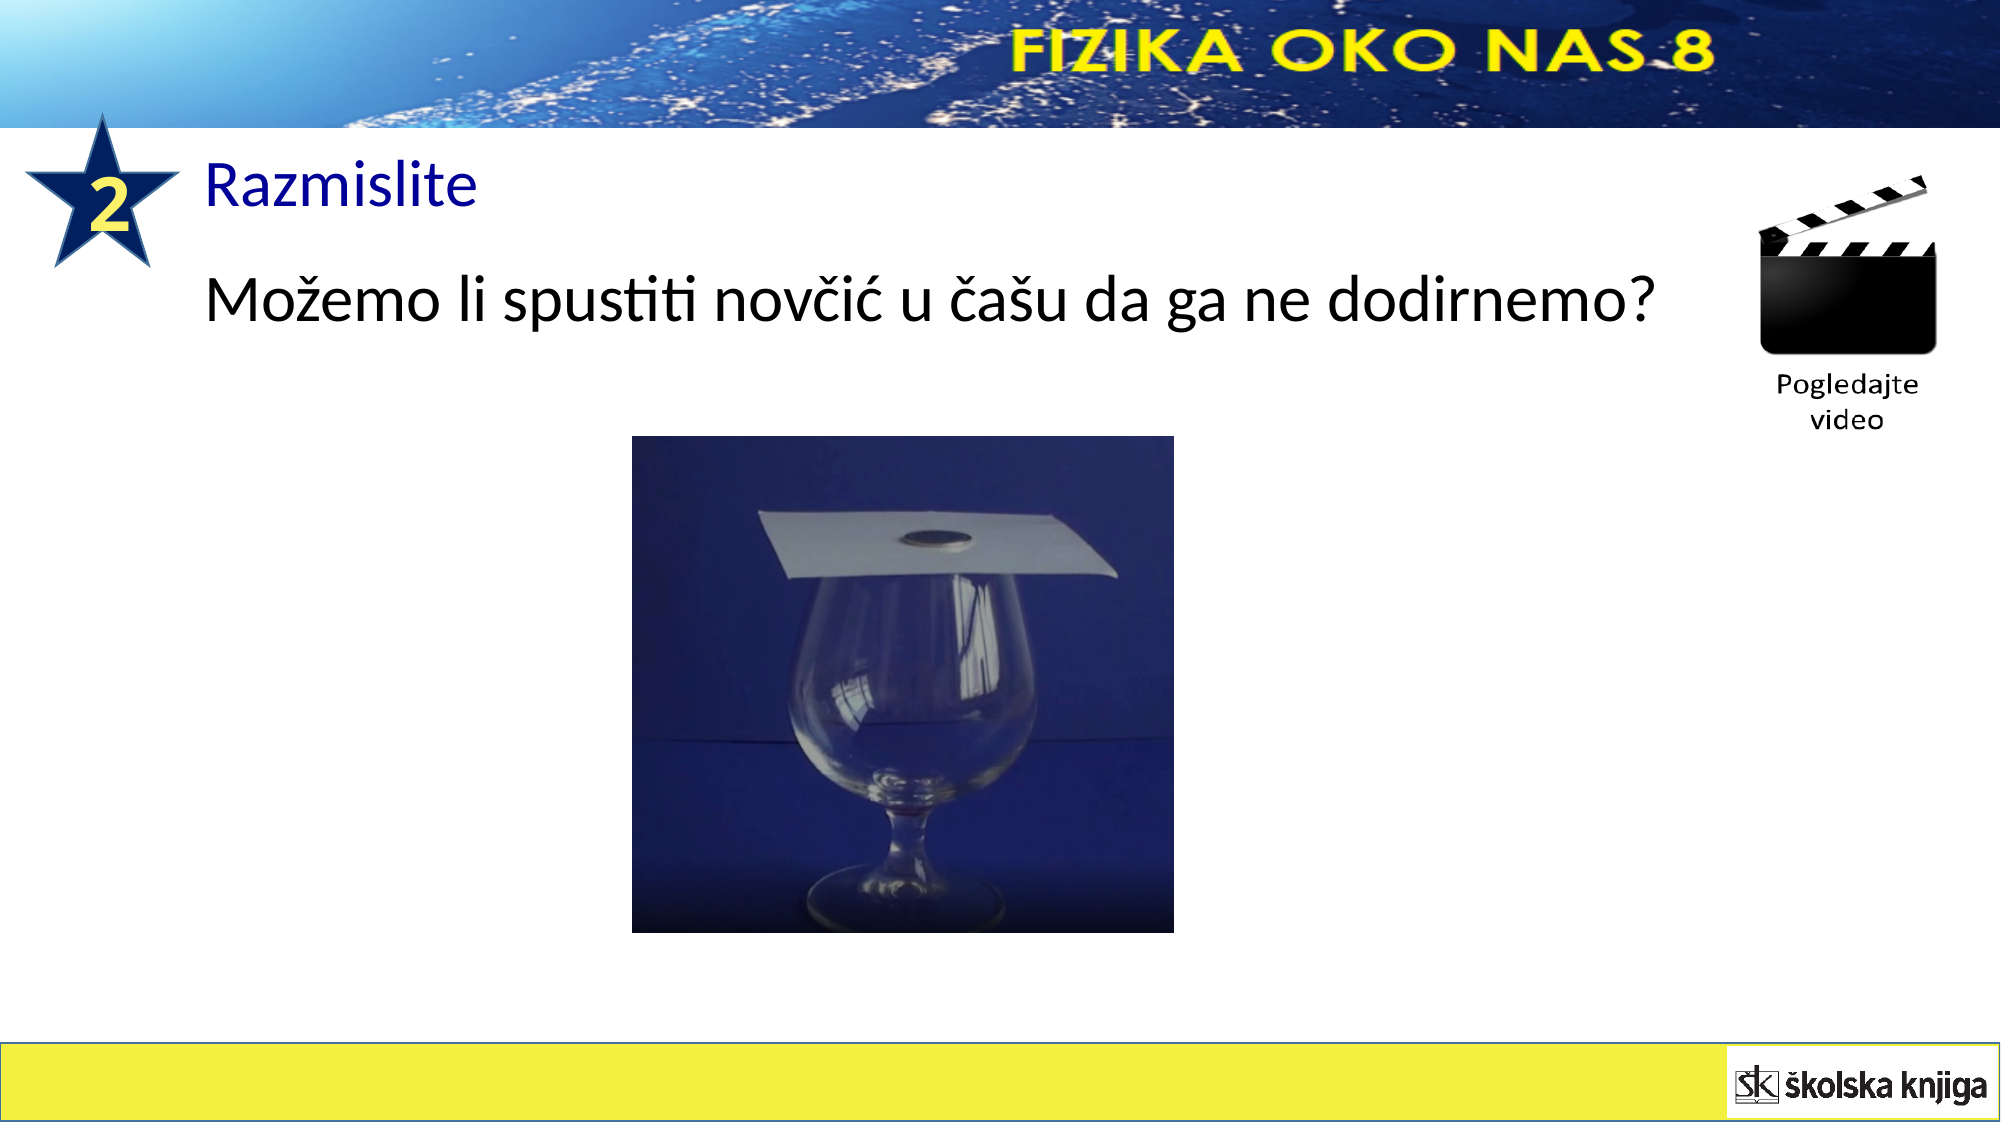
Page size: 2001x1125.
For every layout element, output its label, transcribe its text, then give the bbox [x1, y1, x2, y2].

text_box Razmislite [189, 132, 1207, 227]
text_box Možemo li spustiti novčić u čašu da ga ne dodirnemo? [189, 247, 1757, 343]
picture [632, 436, 1174, 933]
picture [1748, 175, 1946, 455]
picture [1727, 1046, 1998, 1118]
picture [0, 0, 2000, 128]
text_box 2 [24, 111, 181, 269]
